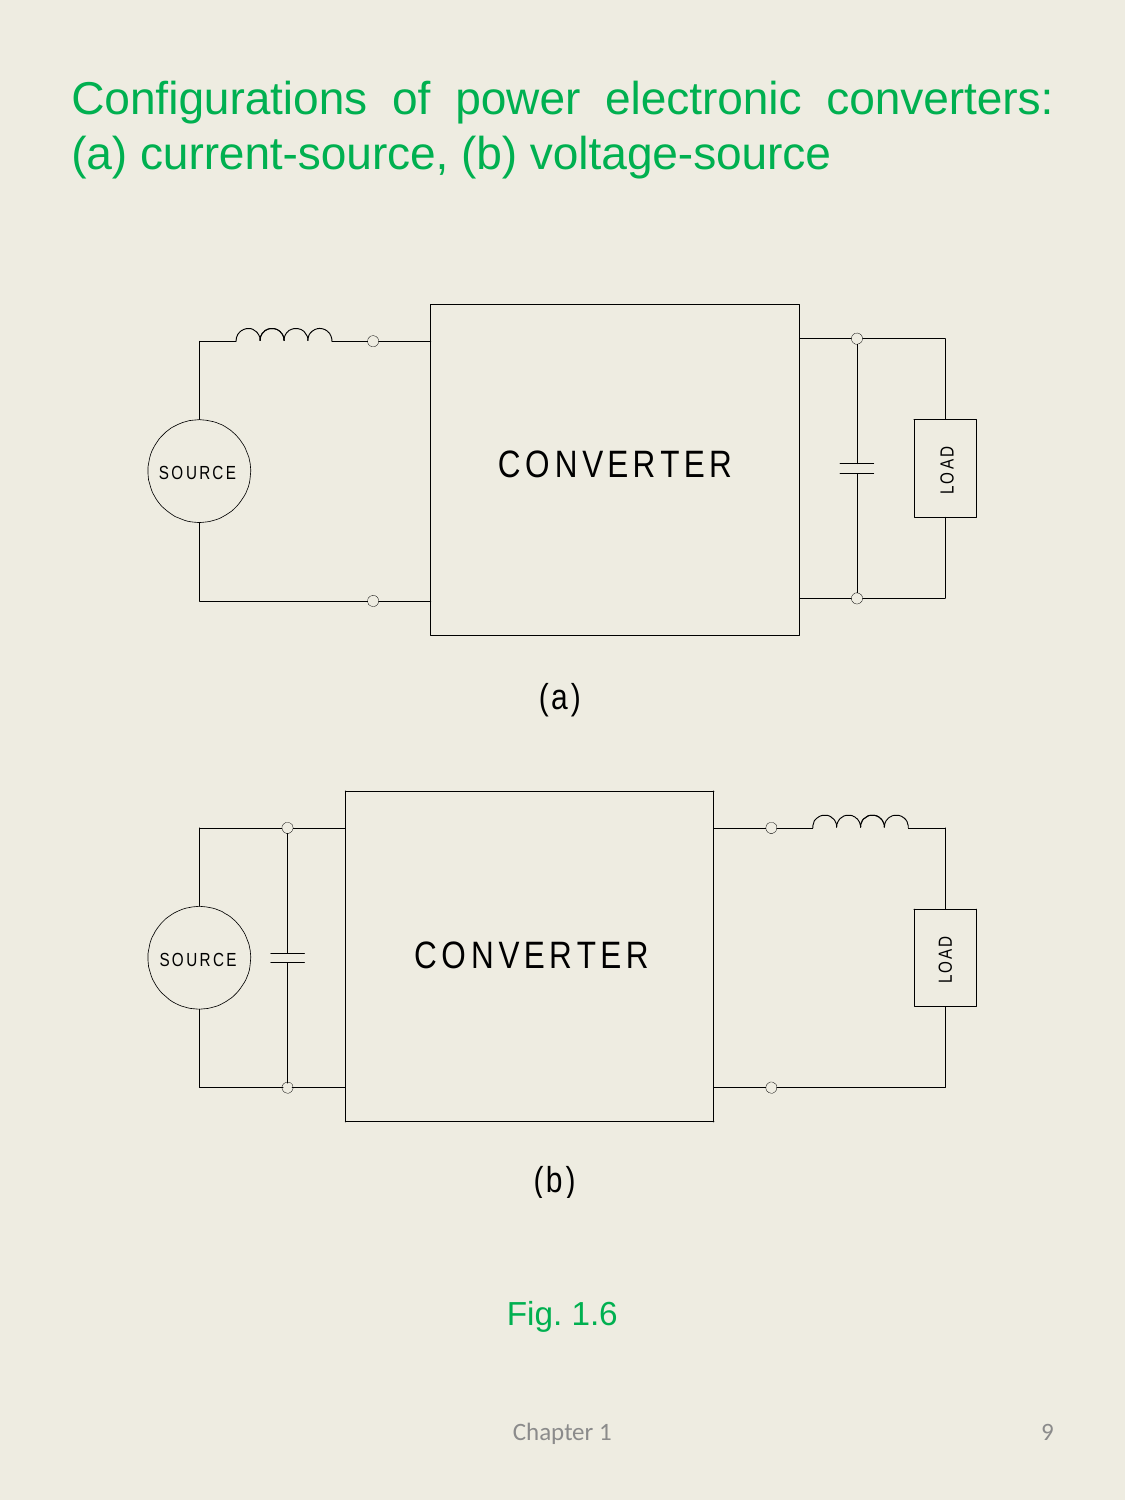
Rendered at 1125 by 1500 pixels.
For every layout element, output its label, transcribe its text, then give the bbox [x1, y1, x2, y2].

footer Chapter 1 [384, 1390, 741, 1471]
title Configurations of power electronic converters: (a) current-source, (b) voltage-source [56, 60, 1069, 188]
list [0, 299, 1125, 1198]
slide_number 9 [806, 1390, 1069, 1471]
text_box Fig. 1.6 [492, 1284, 633, 1340]
